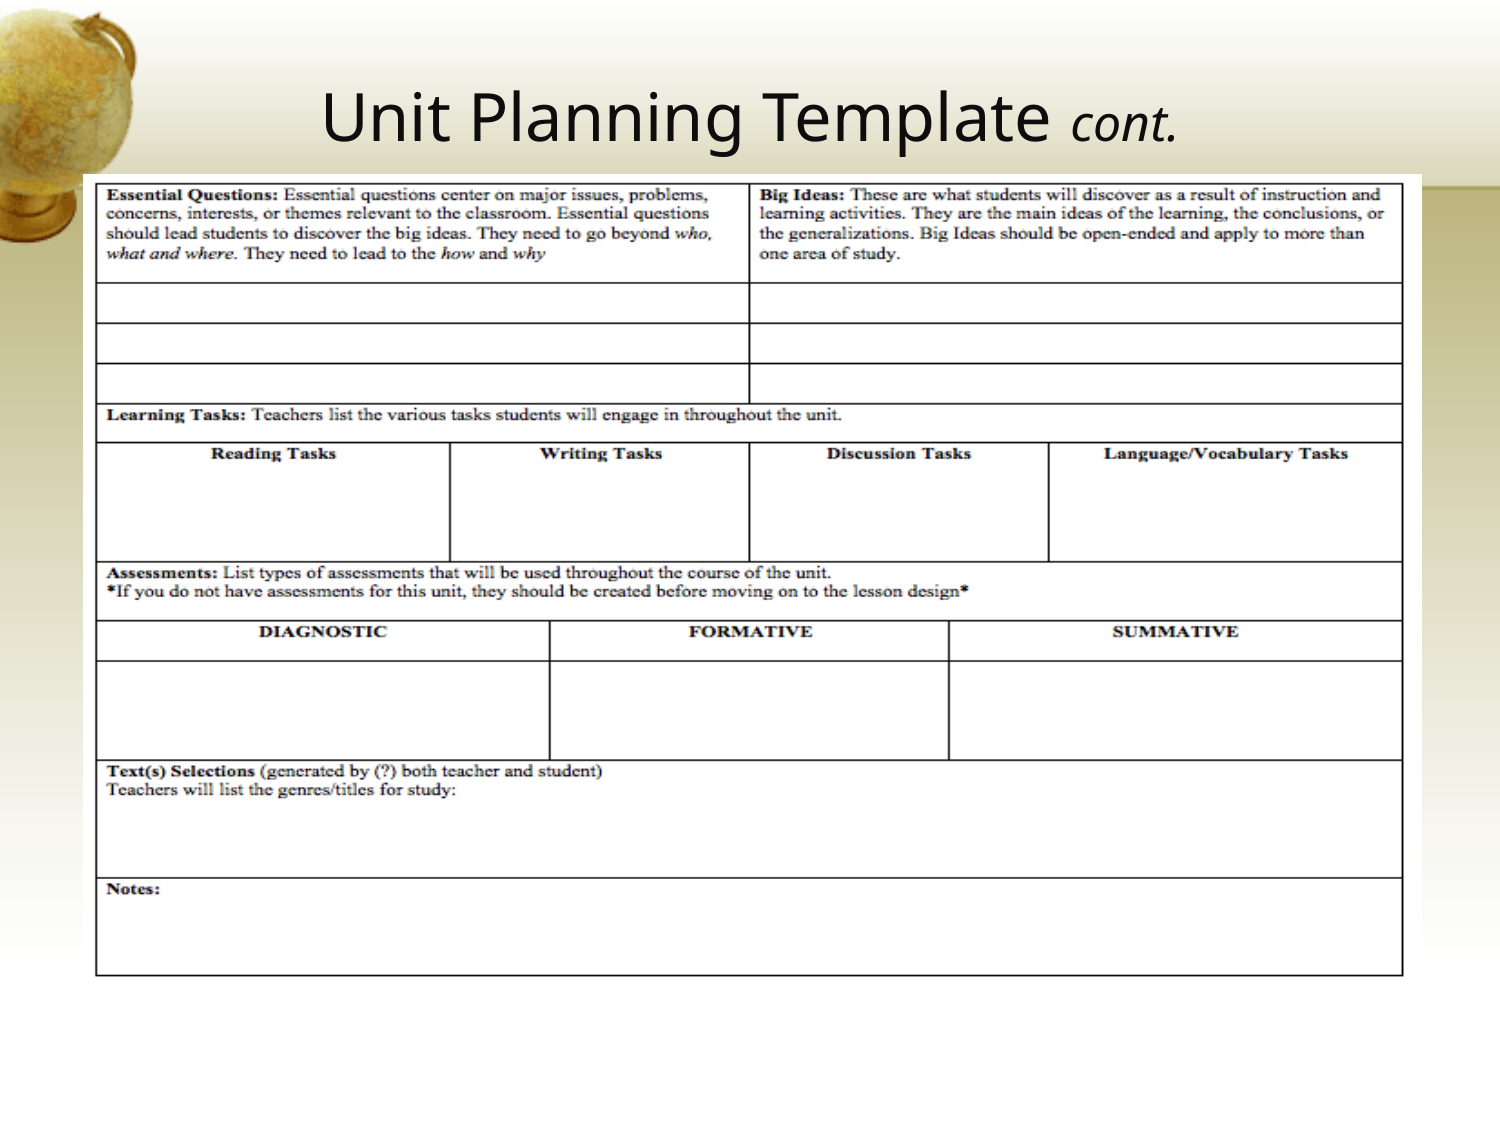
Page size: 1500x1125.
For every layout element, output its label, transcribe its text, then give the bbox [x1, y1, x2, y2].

title Unit Planning Template cont. [90, 17, 1410, 163]
picture [0, 0, 1500, 1125]
